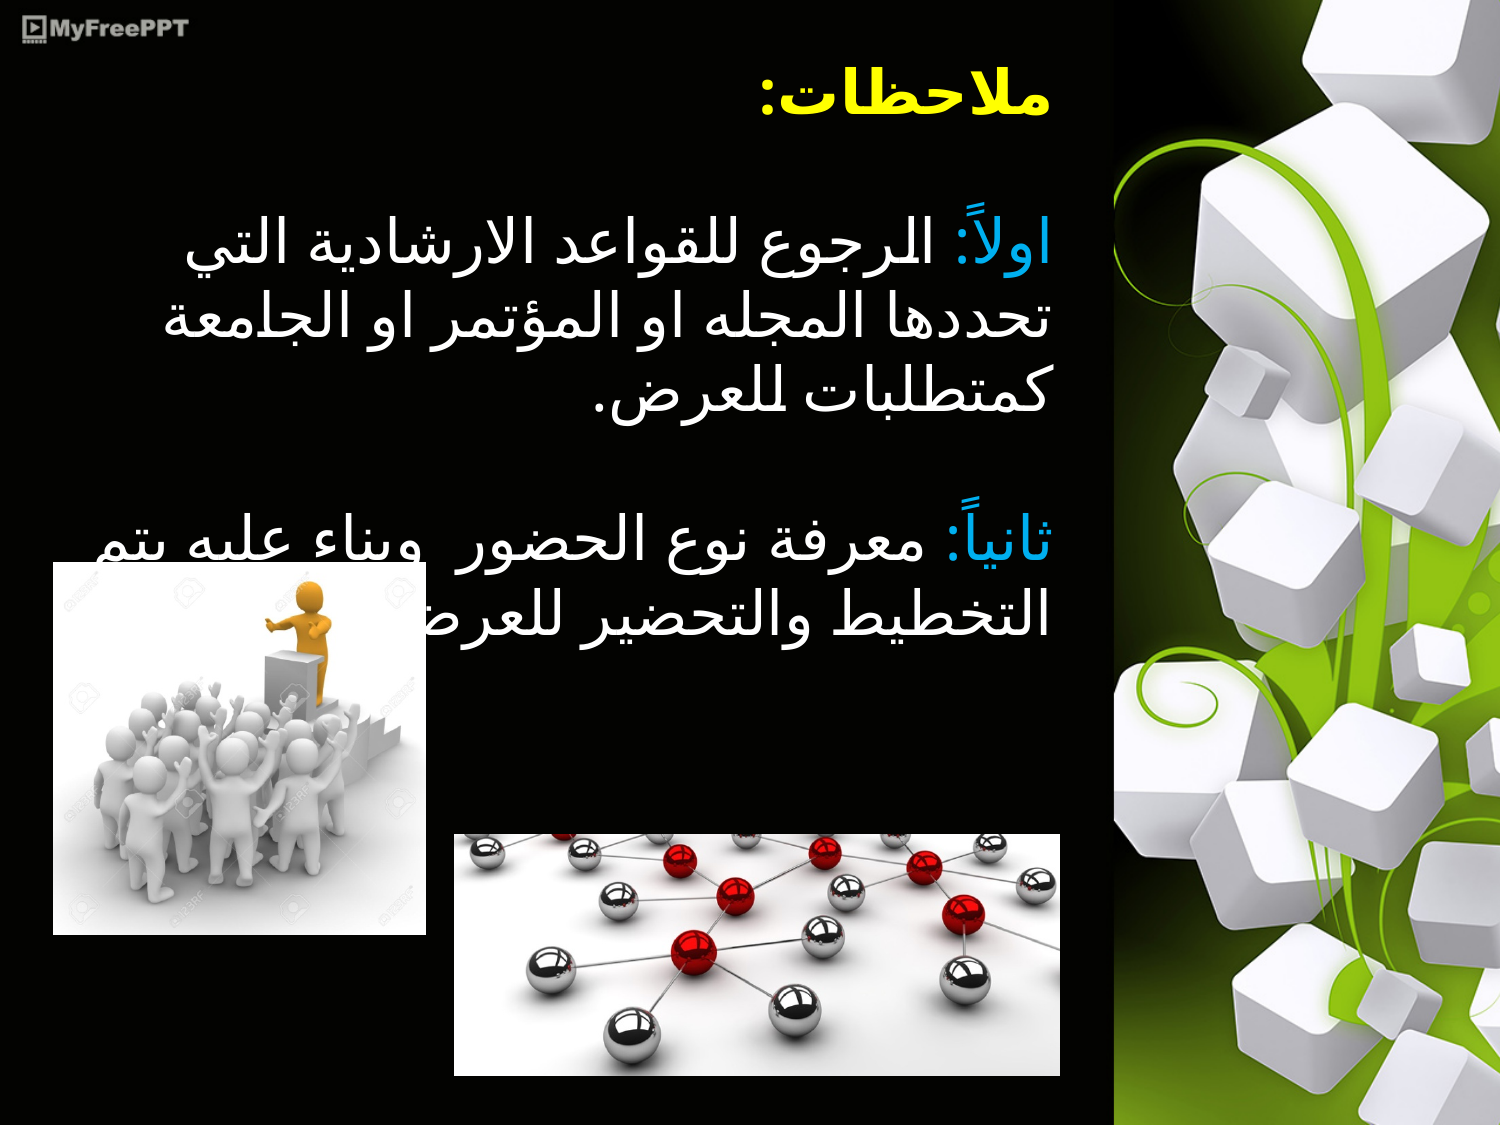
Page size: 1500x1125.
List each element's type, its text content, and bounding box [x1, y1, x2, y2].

title ملاحظات: اولاً: الرجوع للقواعد الارشادية التي تحددها المجله او المؤتمر او الجامعة كمتطلبات للعرض. ثانياً: معرفة نوع الحضور وبناء عليه يتم التخطيط والتحضير للعرض. [41, 42, 1069, 657]
picture [0, 0, 1500, 1125]
